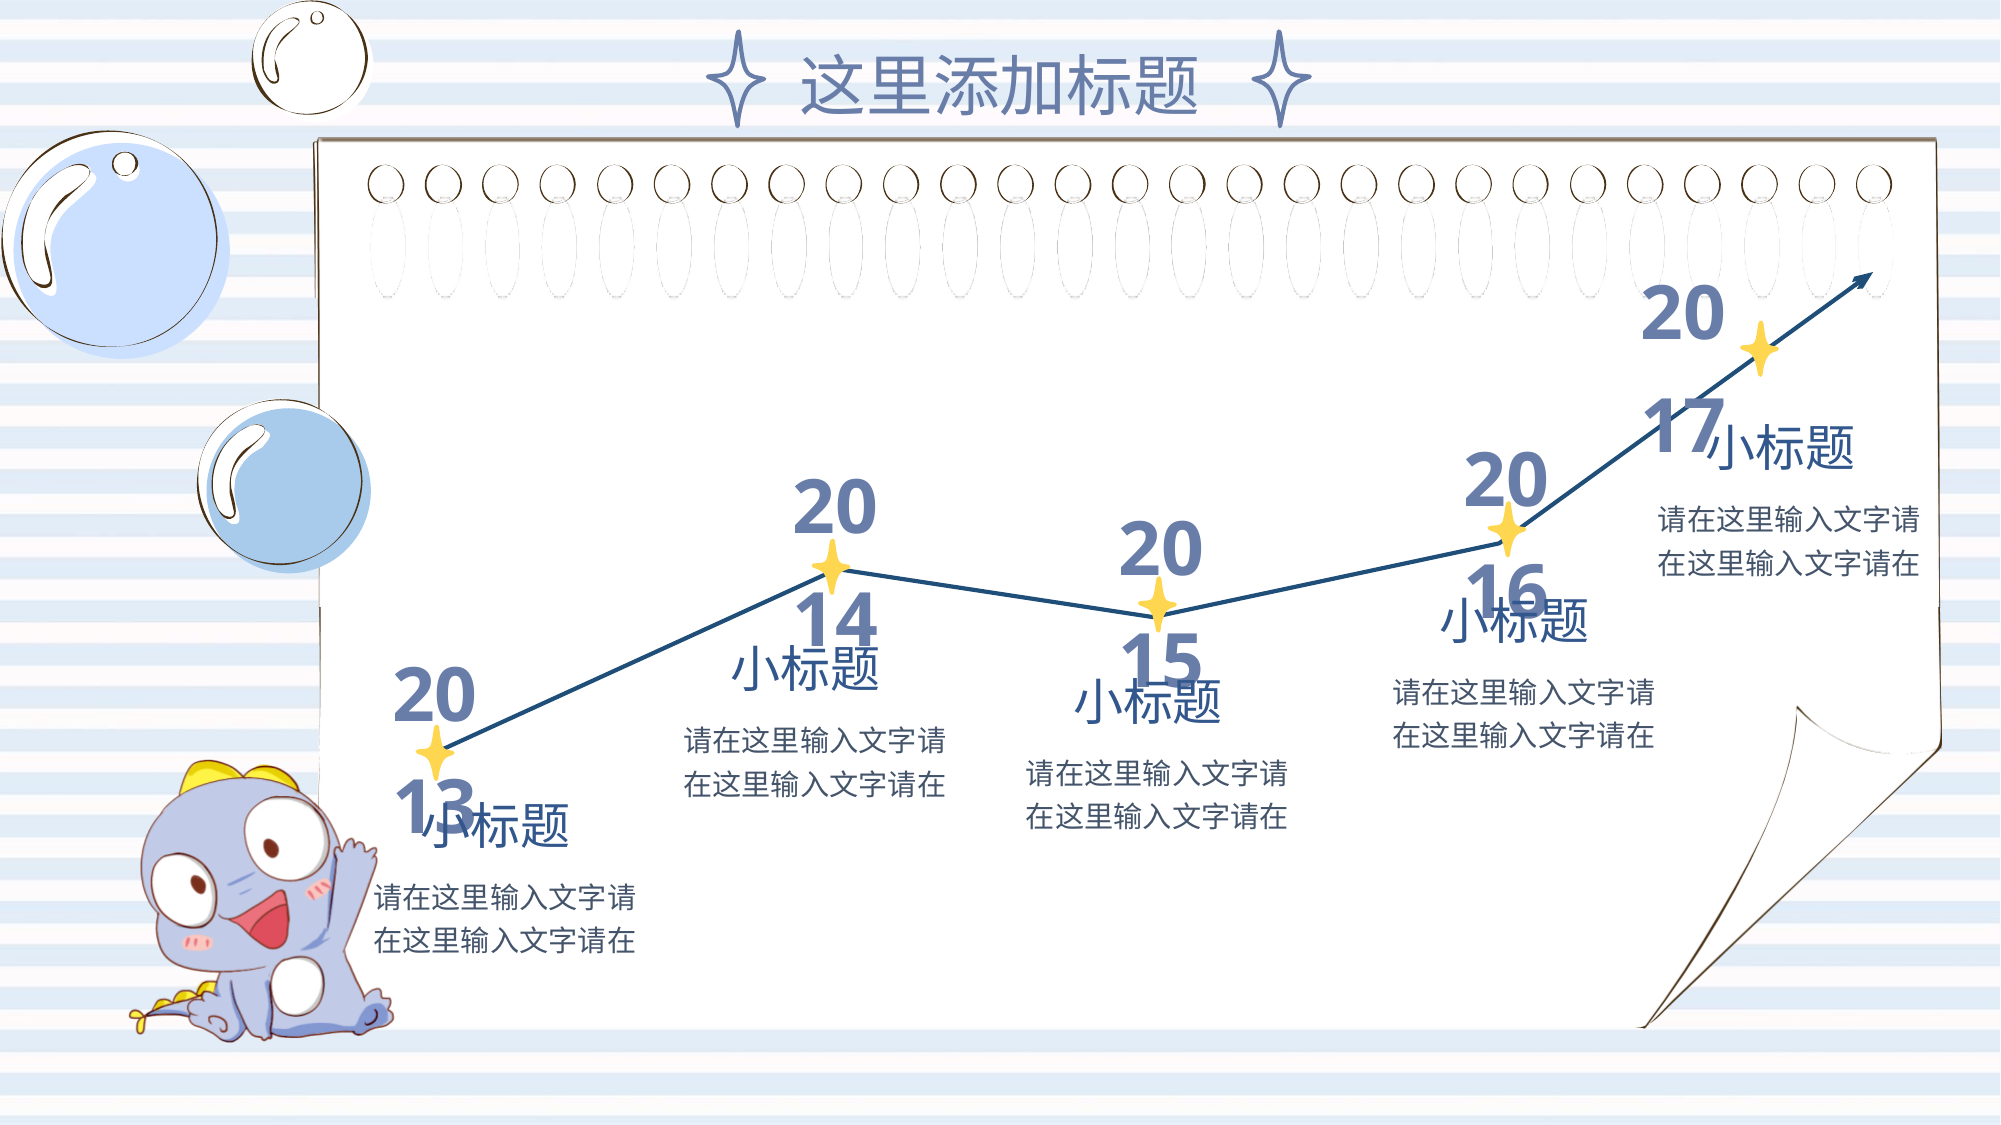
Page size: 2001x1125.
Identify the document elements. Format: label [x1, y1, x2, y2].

text_box [668, 630, 972, 806]
text_box [1643, 409, 1947, 585]
text_box [1010, 663, 1315, 839]
text_box [0, 0, 1942, 1029]
text_box [358, 787, 662, 963]
picture [0, 0, 2001, 1125]
text_box [1377, 582, 1681, 758]
